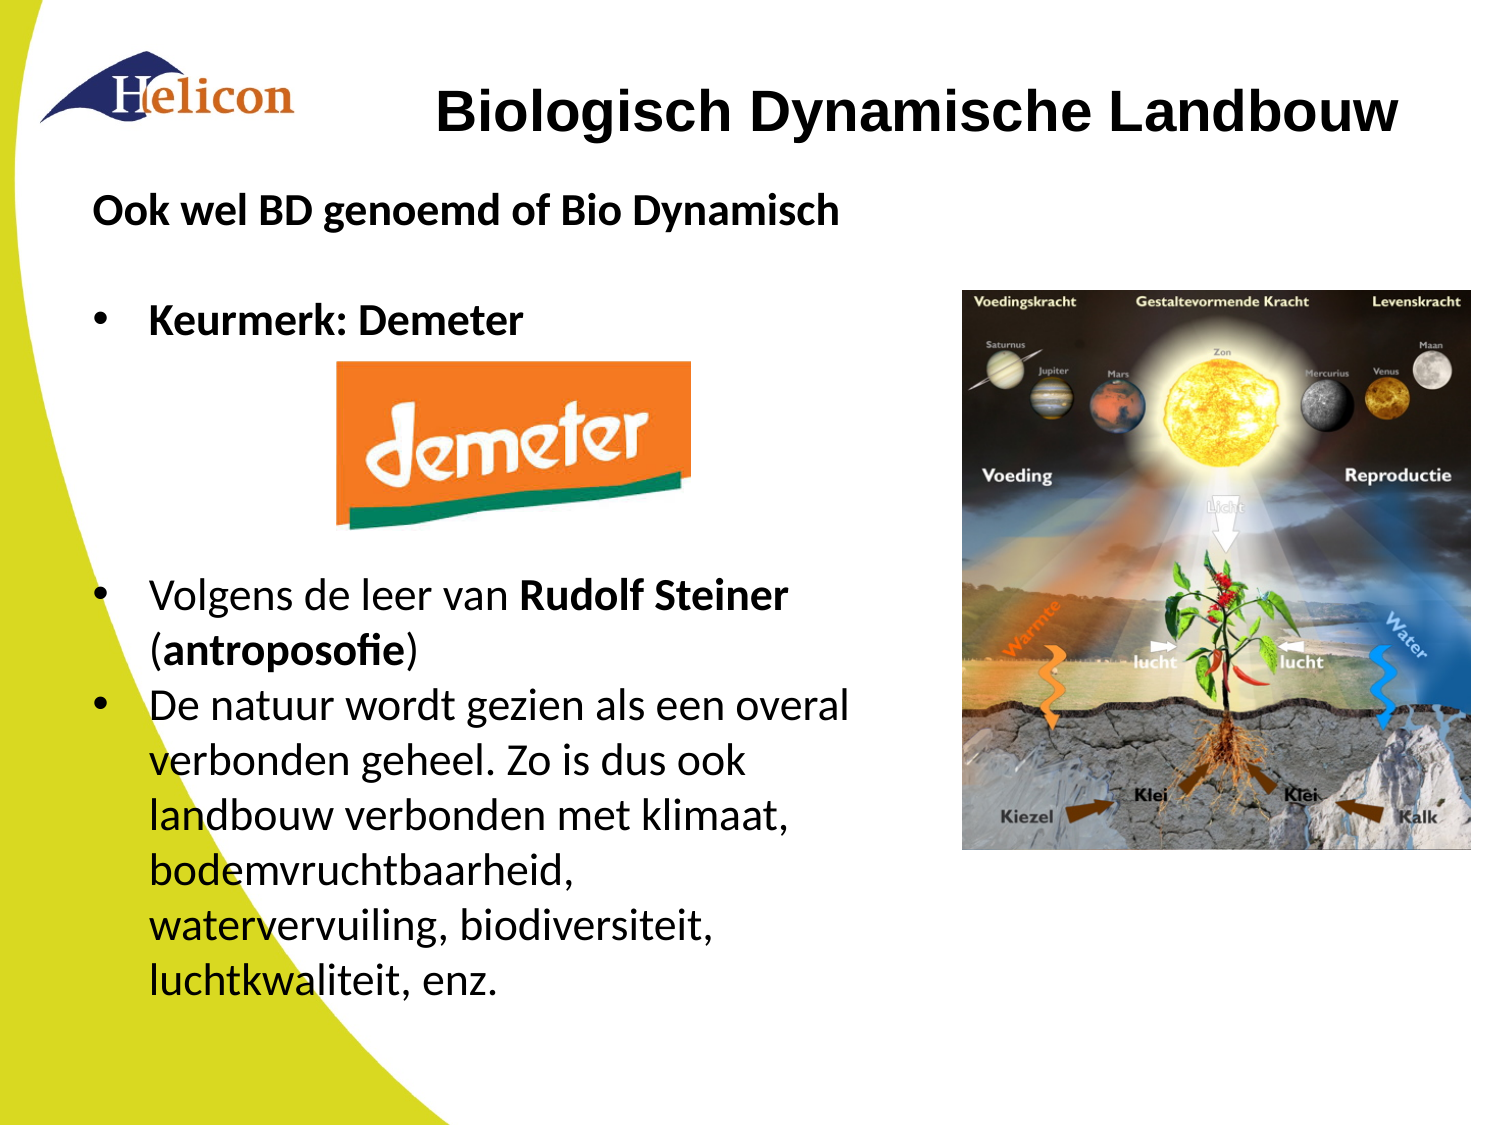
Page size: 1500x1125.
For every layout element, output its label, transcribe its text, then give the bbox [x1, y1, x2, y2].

text_box Ook wel BD genoemd of Bio Dynamisch Keurmerk: Demeter Volgens de leer van Rudolf Steiner (antroposofie) De natuur wordt gezien als een overal verbonden geheel. Zo is dus ook landbouw verbonden met klimaat, bodemvruchtbaarheid, watervervuiling, biodiversiteit, luchtkwaliteit, enz. [77, 172, 870, 1013]
title Biologisch Dynamische Landbouw [324, 54, 1415, 161]
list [962, 290, 1471, 850]
picture [0, 0, 1500, 1125]
